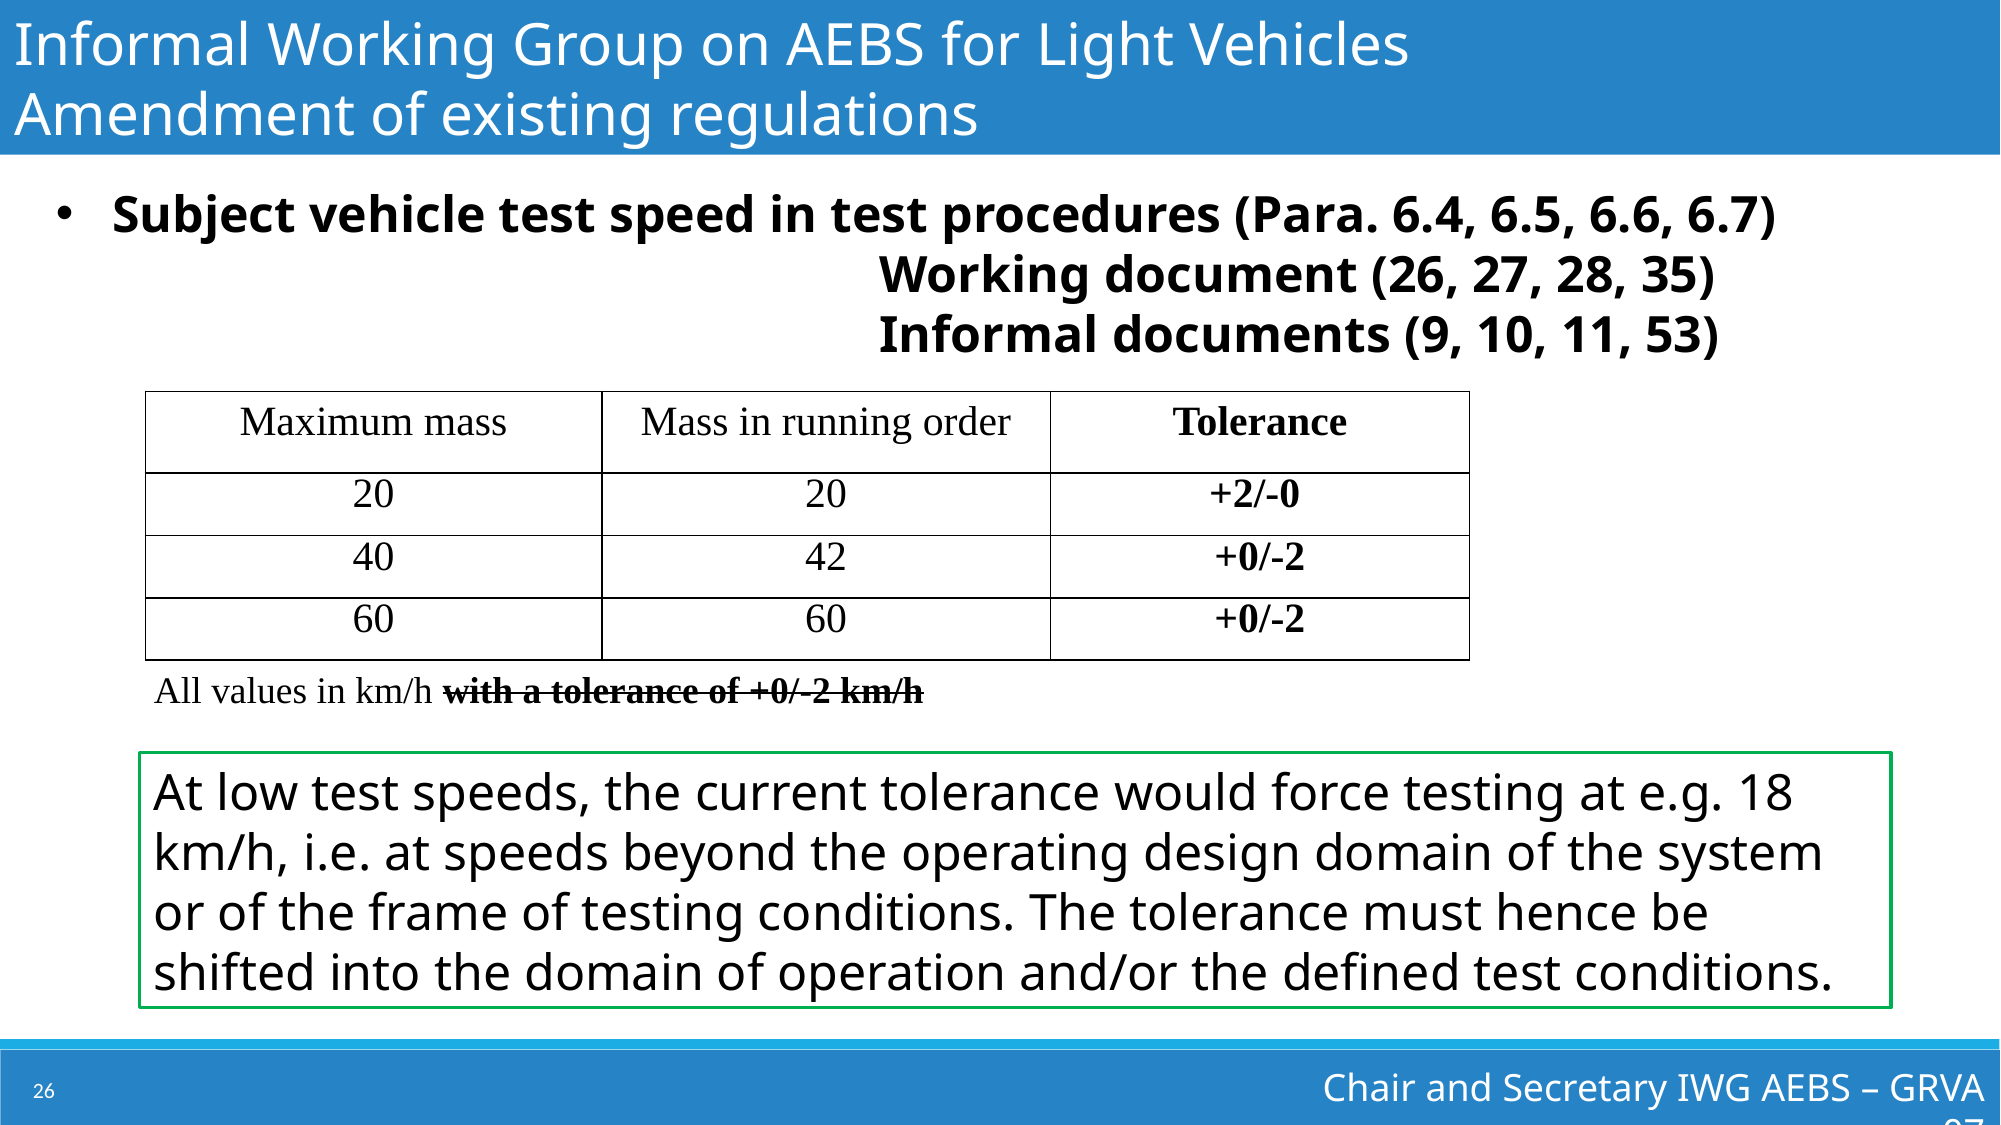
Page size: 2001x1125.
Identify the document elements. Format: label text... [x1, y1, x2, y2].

slide_number 26 [0, 1059, 70, 1120]
table_cell 20 [146, 474, 601, 535]
table_header Tolerance [1051, 392, 1469, 472]
text_box Subject vehicle test speed in test procedures (Para. 6.4, 6.5, 6.6, 6.7) Working document (26, 27, 28, 35) Informal documents (9, 10, 11, 53) [41, 175, 1959, 370]
table_cell +2/-0 [1051, 474, 1469, 535]
text_box All values in km/h with a tolerance of +0/-2 km/h [139, 678, 1150, 719]
table_header Mass in running order [603, 392, 1050, 472]
text_box At low test speeds, the current tolerance would force testing at e.g. 18 km/h, i.e. at speeds beyond the operating design domain of the system or of the frame of testing conditions. The tolerance must hence be shifted into the domain of operation and/or the defined test conditions. [139, 752, 1892, 1008]
table_cell 40 [146, 536, 601, 597]
table_header Maximum mass [146, 392, 601, 472]
table_cell +0/-2 [1051, 536, 1469, 597]
table_cell 20 [603, 474, 1050, 535]
table_cell 42 [603, 536, 1050, 597]
table_cell 60 [146, 599, 601, 659]
table_cell +0/-2 [1051, 599, 1469, 659]
table_cell 60 [603, 599, 1050, 659]
text_box Informal Working Group on AEBS for Light Vehicles Amendment of existing regulations [0, 0, 2000, 155]
text_box Chair and Secretary IWG AEBS – GRVA 07 [1263, 1056, 2000, 1125]
